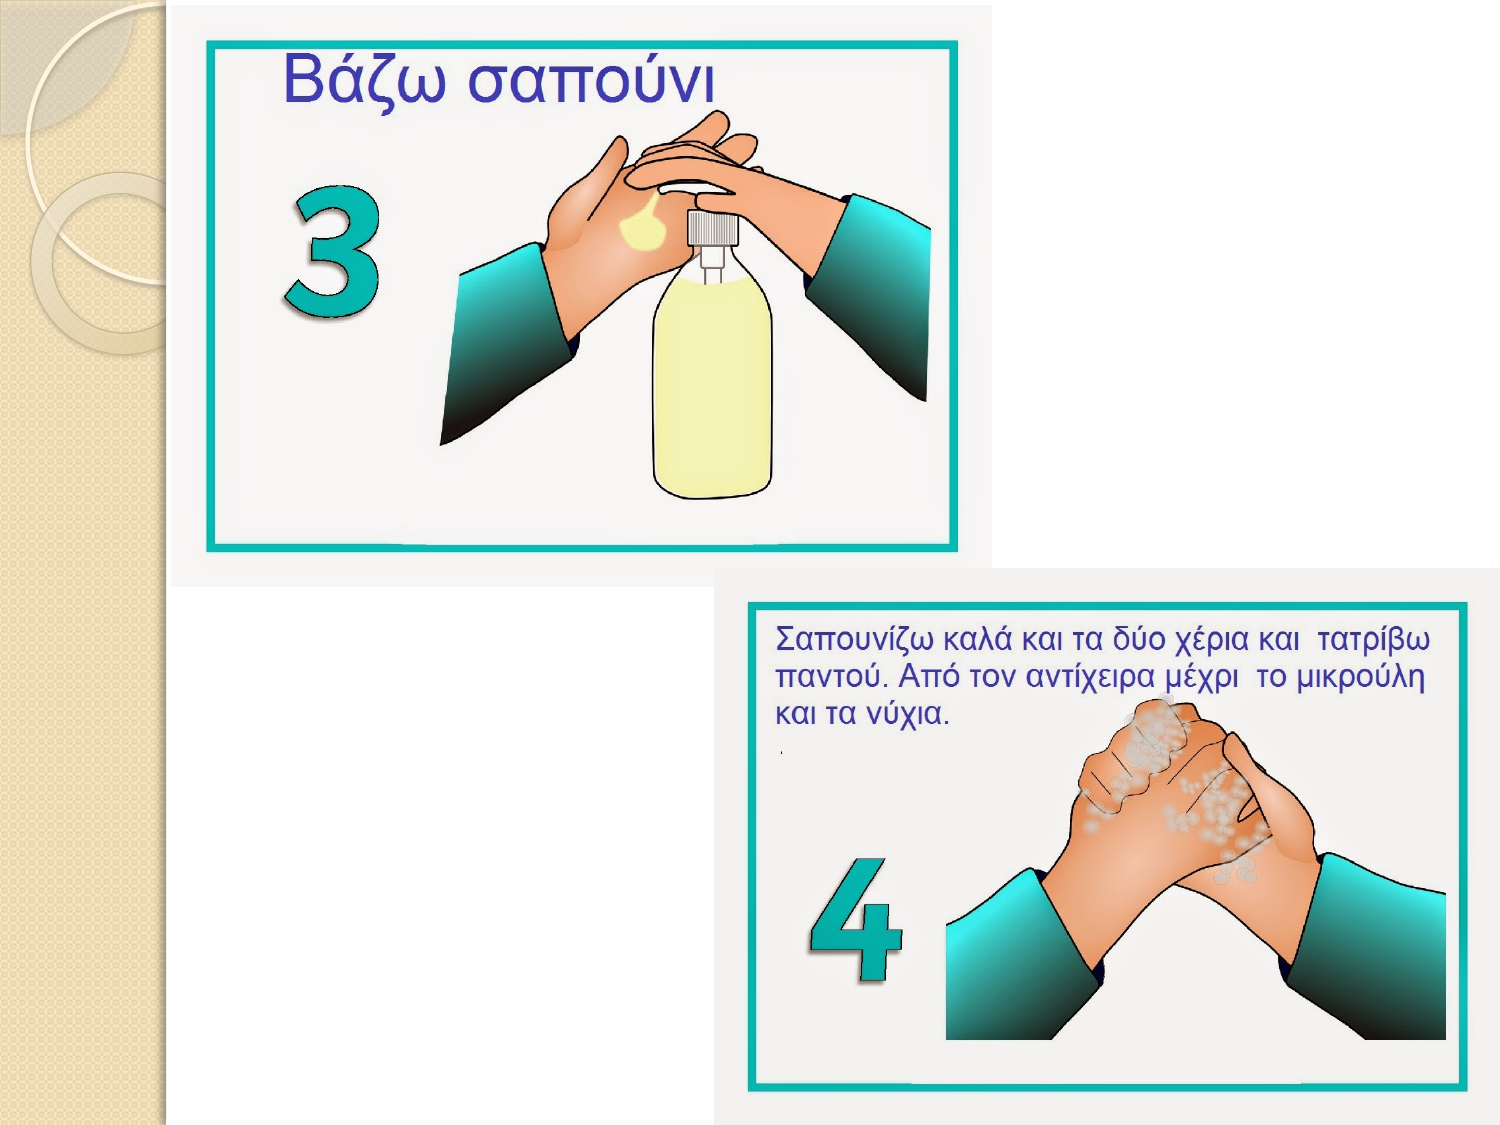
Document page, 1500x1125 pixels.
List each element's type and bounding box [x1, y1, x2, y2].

picture [170, 5, 1500, 1125]
